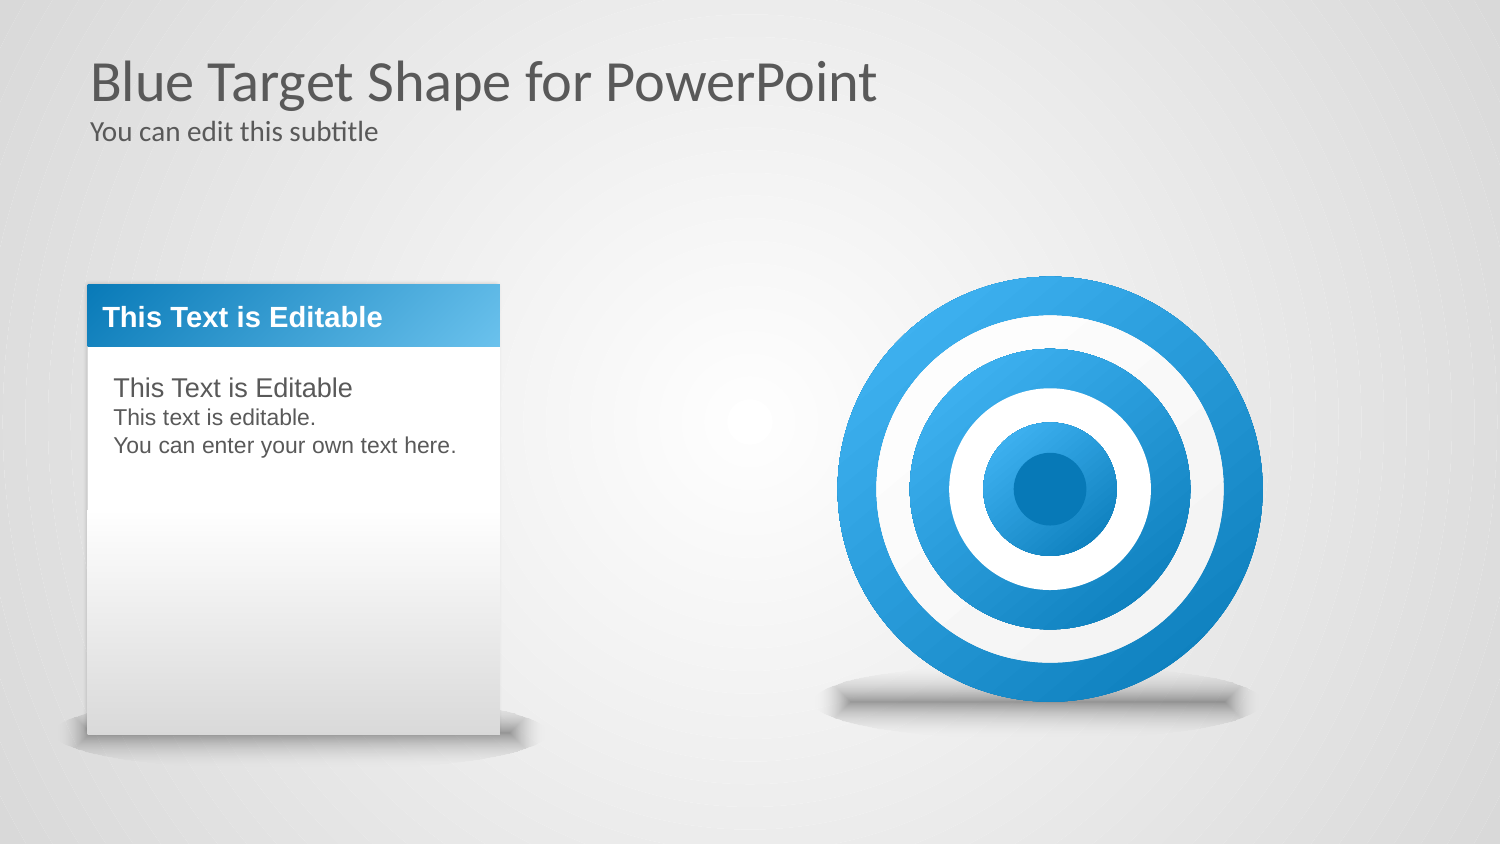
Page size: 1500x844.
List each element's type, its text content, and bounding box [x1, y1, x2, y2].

text_box [812, 686, 1257, 740]
title Blue Target Shape for PowerPoint [75, 33, 1425, 105]
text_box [87, 284, 501, 735]
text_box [837, 276, 1263, 702]
list You can edit this subtitle [75, 105, 1425, 168]
text_box [52, 711, 548, 771]
